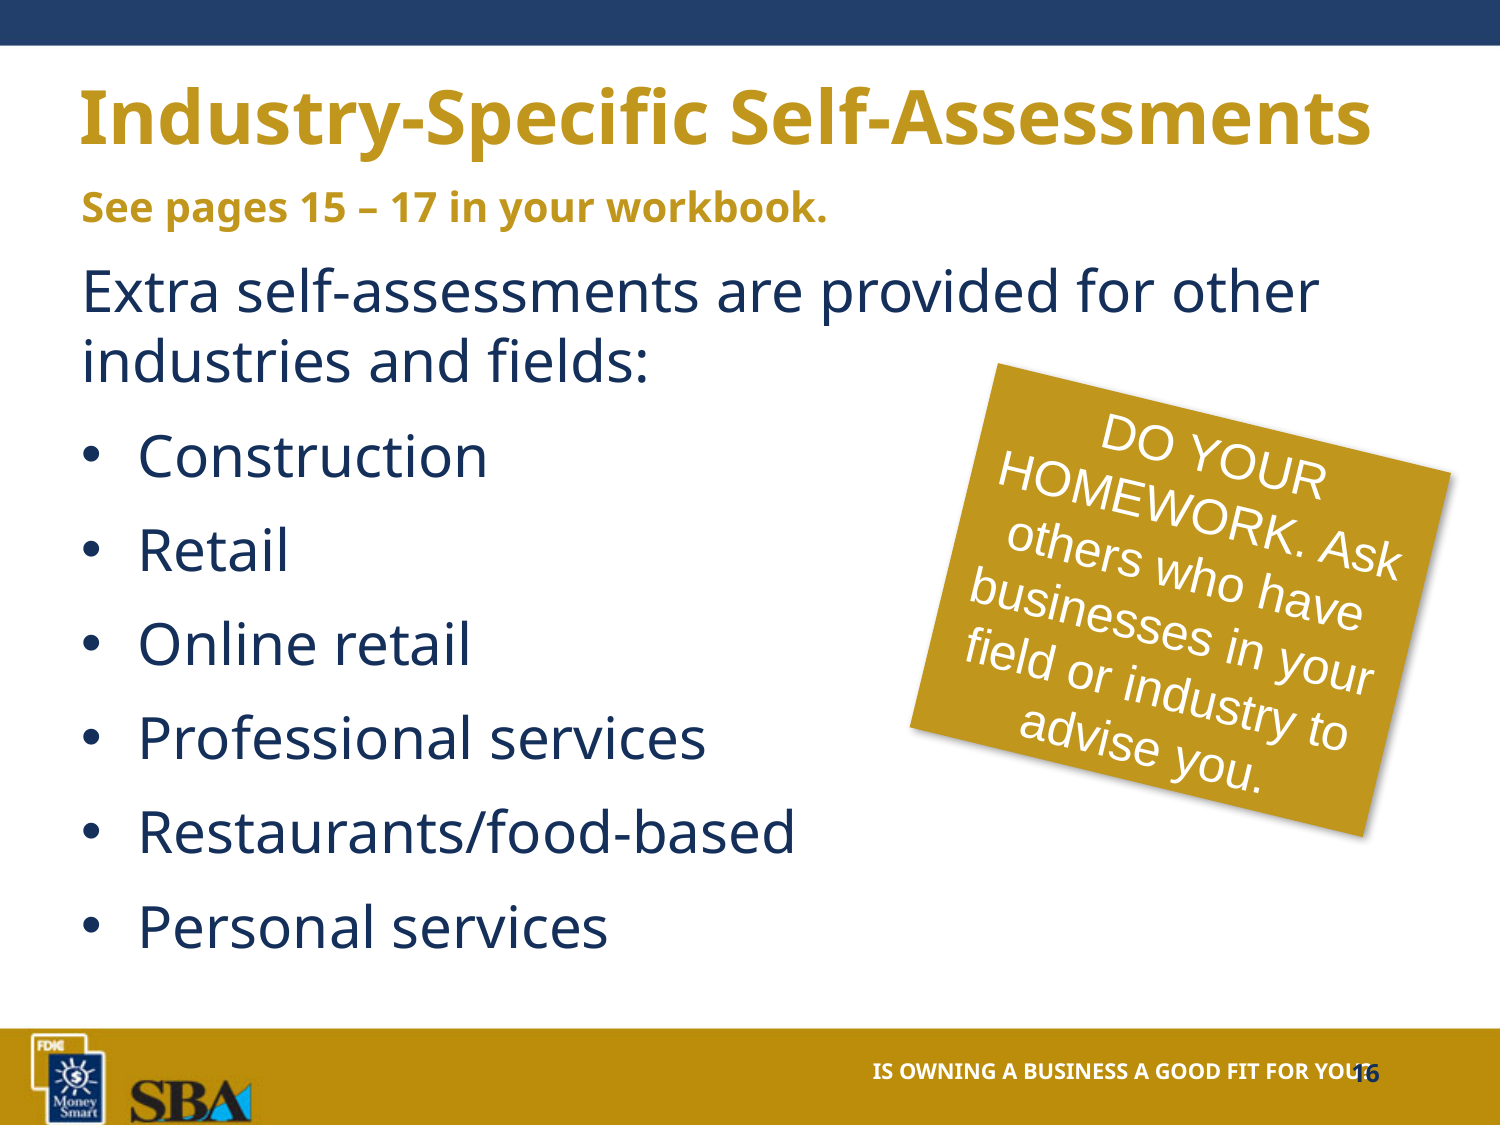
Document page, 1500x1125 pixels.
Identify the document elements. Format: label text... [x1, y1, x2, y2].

title Industry-Specific Self-Assessments [64, 62, 1415, 163]
picture [0, 0, 1500, 1125]
text_box DO YOUR HOMEWORK. Ask others who have businesses in your field or industry to advise you. [909, 363, 1451, 838]
list See pages 15 – 17 in your workbook. Extra self-assessments are provided for other industries and fields: Construction Retail Online retail Professional services Restaurants/food-based Personal services [66, 172, 1417, 975]
